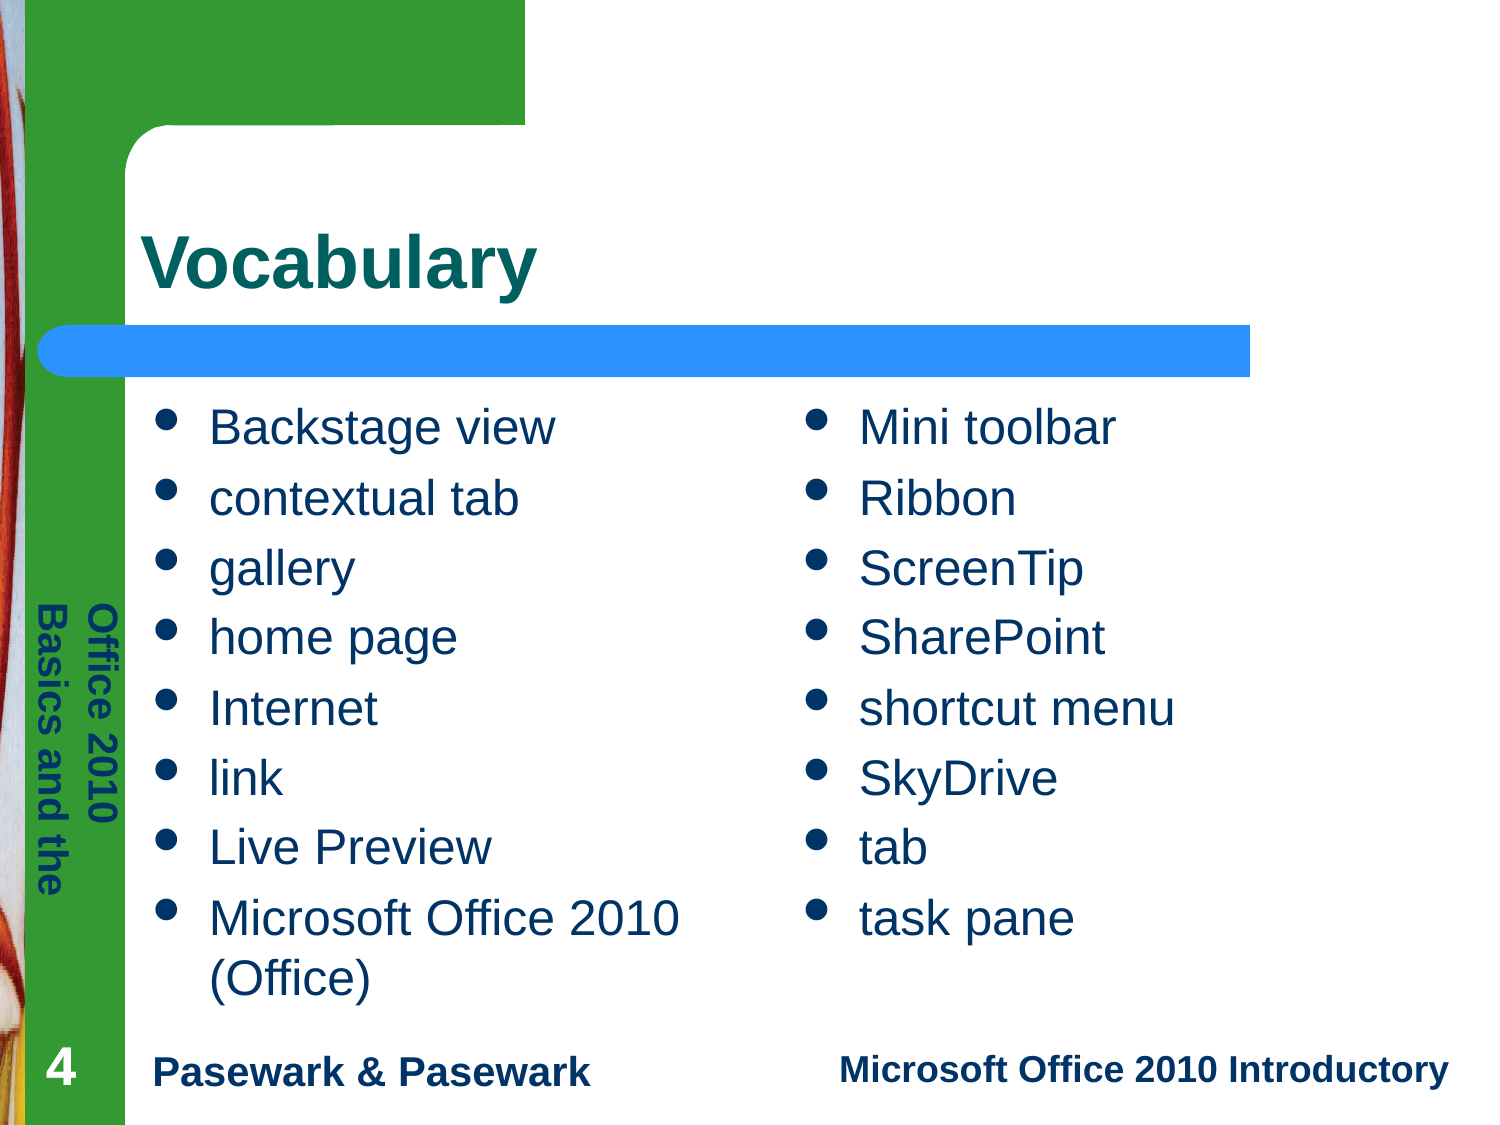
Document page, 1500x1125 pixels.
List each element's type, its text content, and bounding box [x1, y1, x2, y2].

text_box 4 [13, 1023, 111, 1105]
picture [0, 0, 25, 1125]
list Backstage view contextual tab gallery home page Internet link Live Preview Microsoft Office 2010 (Office) [137, 387, 763, 1026]
list Mini toolbar Ribbon ScreenTip SharePoint shortcut menu SkyDrive tab task pane [787, 387, 1400, 1038]
title Vocabulary [124, 124, 1426, 313]
